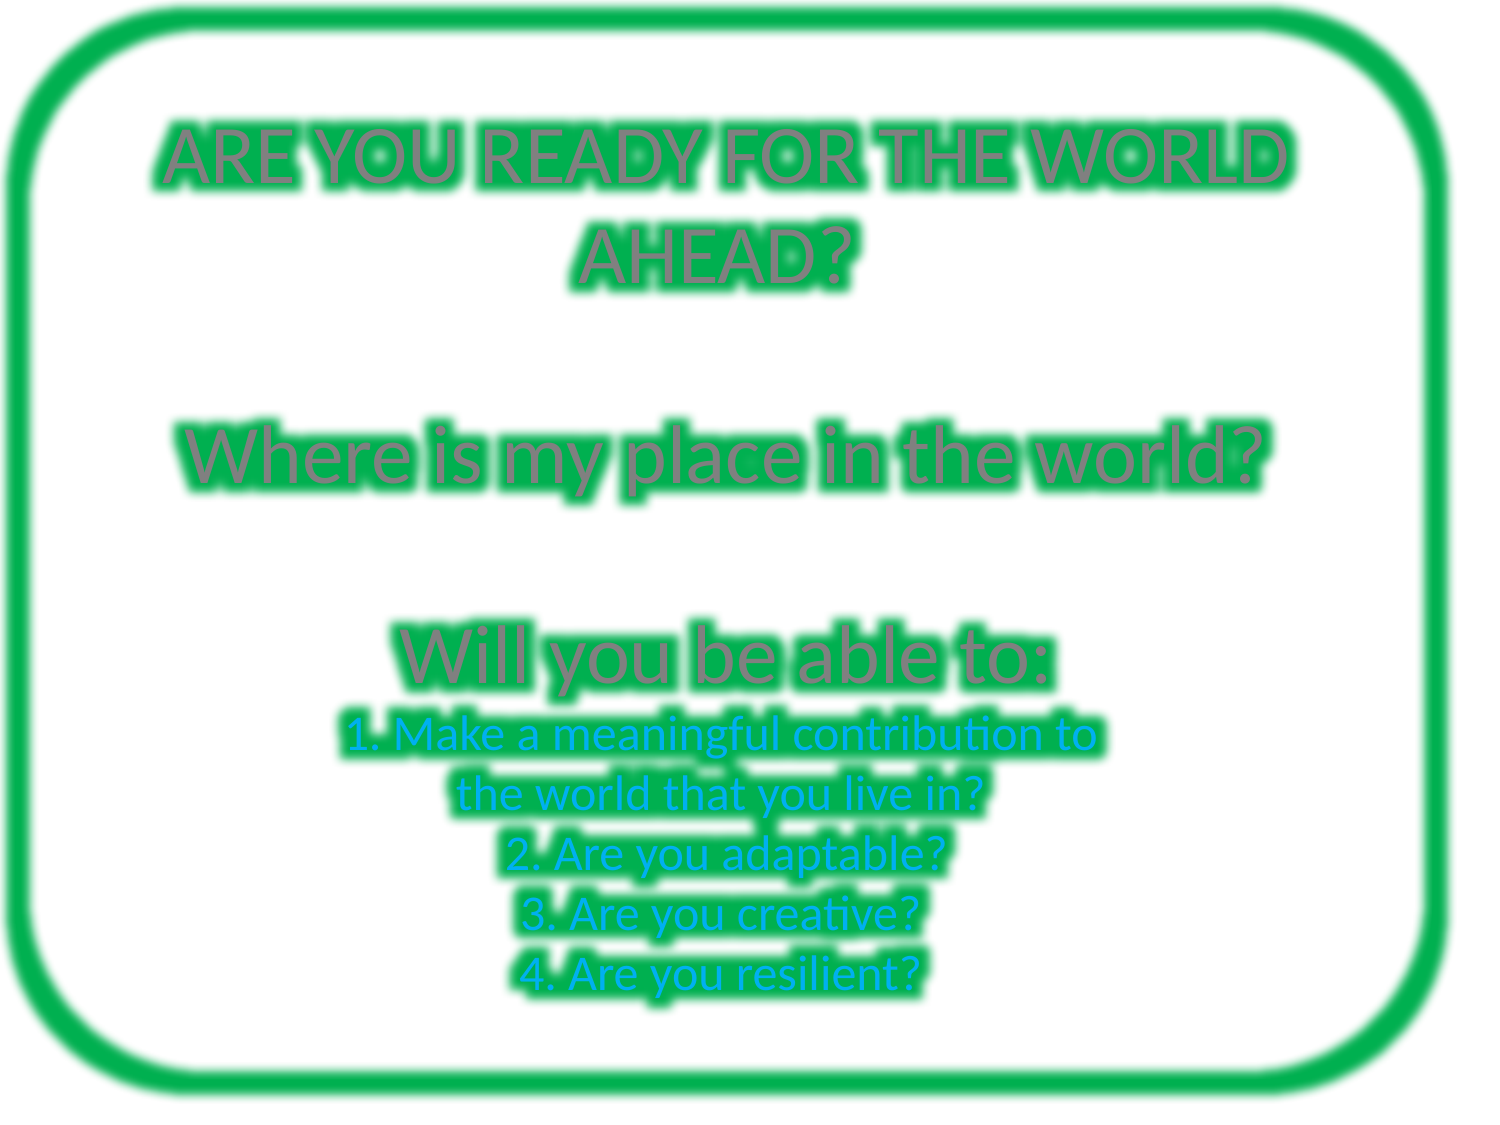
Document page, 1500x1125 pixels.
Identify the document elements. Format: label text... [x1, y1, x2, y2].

text_box ARE YOU READY FOR THE WORLD AHEAD? Where is my place in the world? Will you be able to: 1. Make a meaningful contribution to the world that you live in? 2. Are you adaptable? 3. Are you creative? 4. Are you resilient? [15, 16, 1438, 1085]
